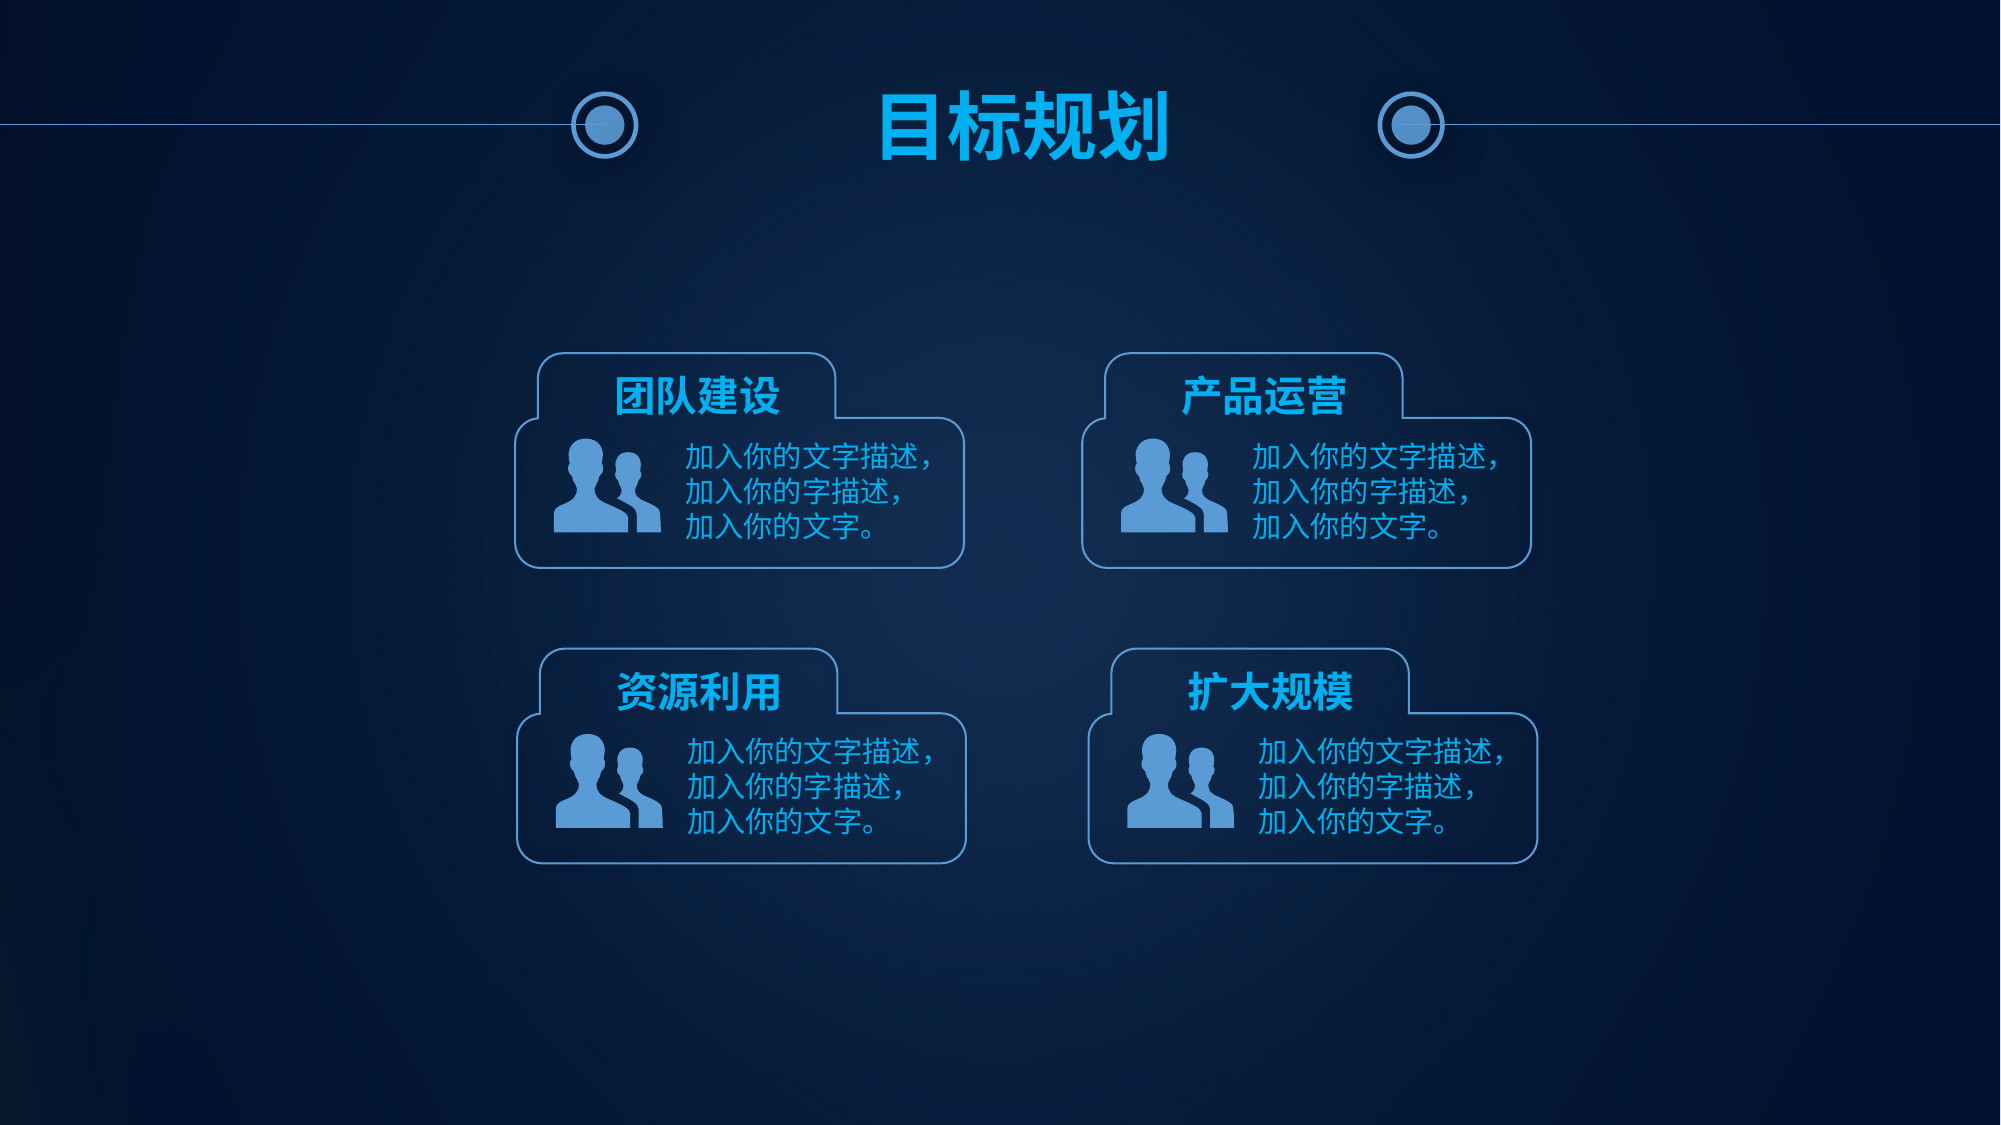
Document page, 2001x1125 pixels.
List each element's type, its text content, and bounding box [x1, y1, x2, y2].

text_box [0, 93, 637, 157]
text_box [555, 733, 631, 828]
picture [0, 0, 2001, 1125]
text_box 产品运营 [1166, 370, 1379, 461]
text_box [1081, 352, 1533, 569]
text_box [514, 352, 966, 569]
text_box 加入你的文字描述，加入你的字描述，加入你的文字。 [1237, 438, 1521, 529]
text_box [1087, 647, 1539, 865]
text_box 加入你的文字描述，加入你的字描述，加入你的文字。 [672, 733, 956, 824]
text_box [1182, 461, 1228, 533]
text_box [1121, 438, 1196, 533]
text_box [1379, 93, 2000, 157]
text_box [1188, 756, 1235, 828]
text_box [617, 756, 663, 828]
text_box [1127, 733, 1202, 828]
text_box [516, 647, 967, 865]
text_box 团队建设 [599, 370, 812, 461]
text_box 加入你的文字描述，加入你的字描述，加入你的文字。 [1243, 733, 1528, 824]
text_box [615, 461, 661, 533]
text_box 目标规划 [857, 72, 1188, 177]
text_box 资源利用 [601, 665, 814, 756]
text_box [553, 438, 629, 533]
text_box 加入你的文字描述，加入你的字描述，加入你的文字。 [670, 438, 954, 529]
text_box 扩大规模 [1172, 665, 1386, 756]
